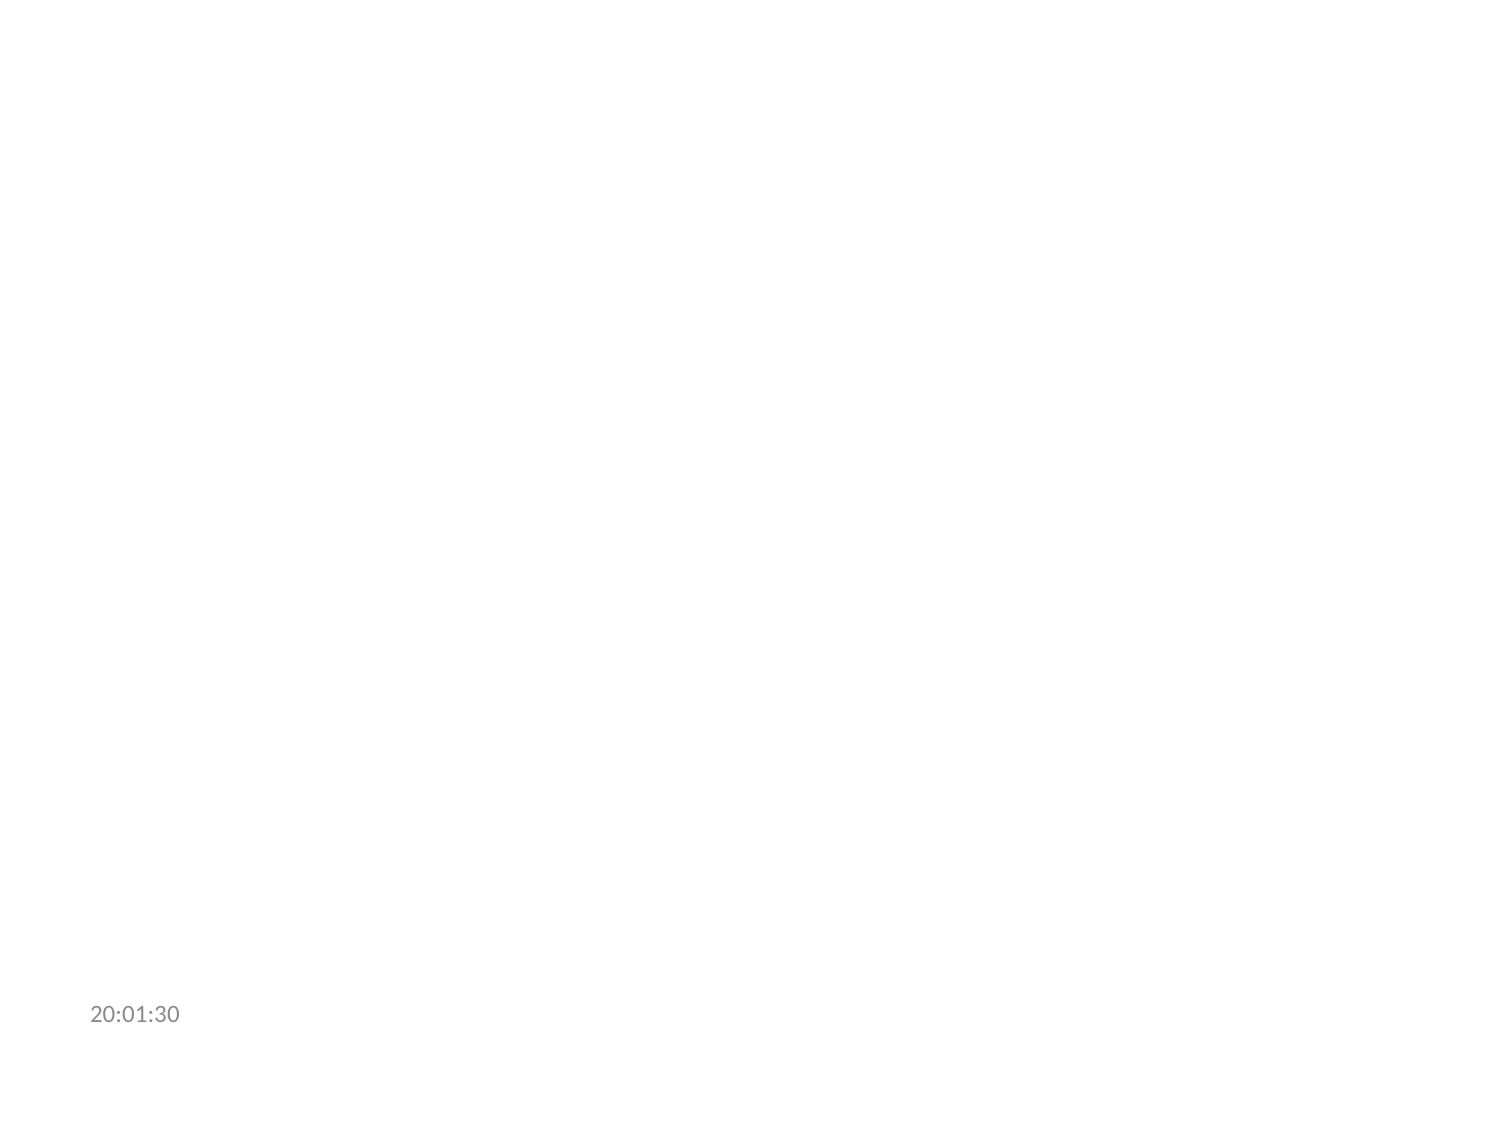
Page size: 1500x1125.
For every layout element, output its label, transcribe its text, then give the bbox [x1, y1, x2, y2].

text_box 15:35:09 [75, 982, 425, 1043]
